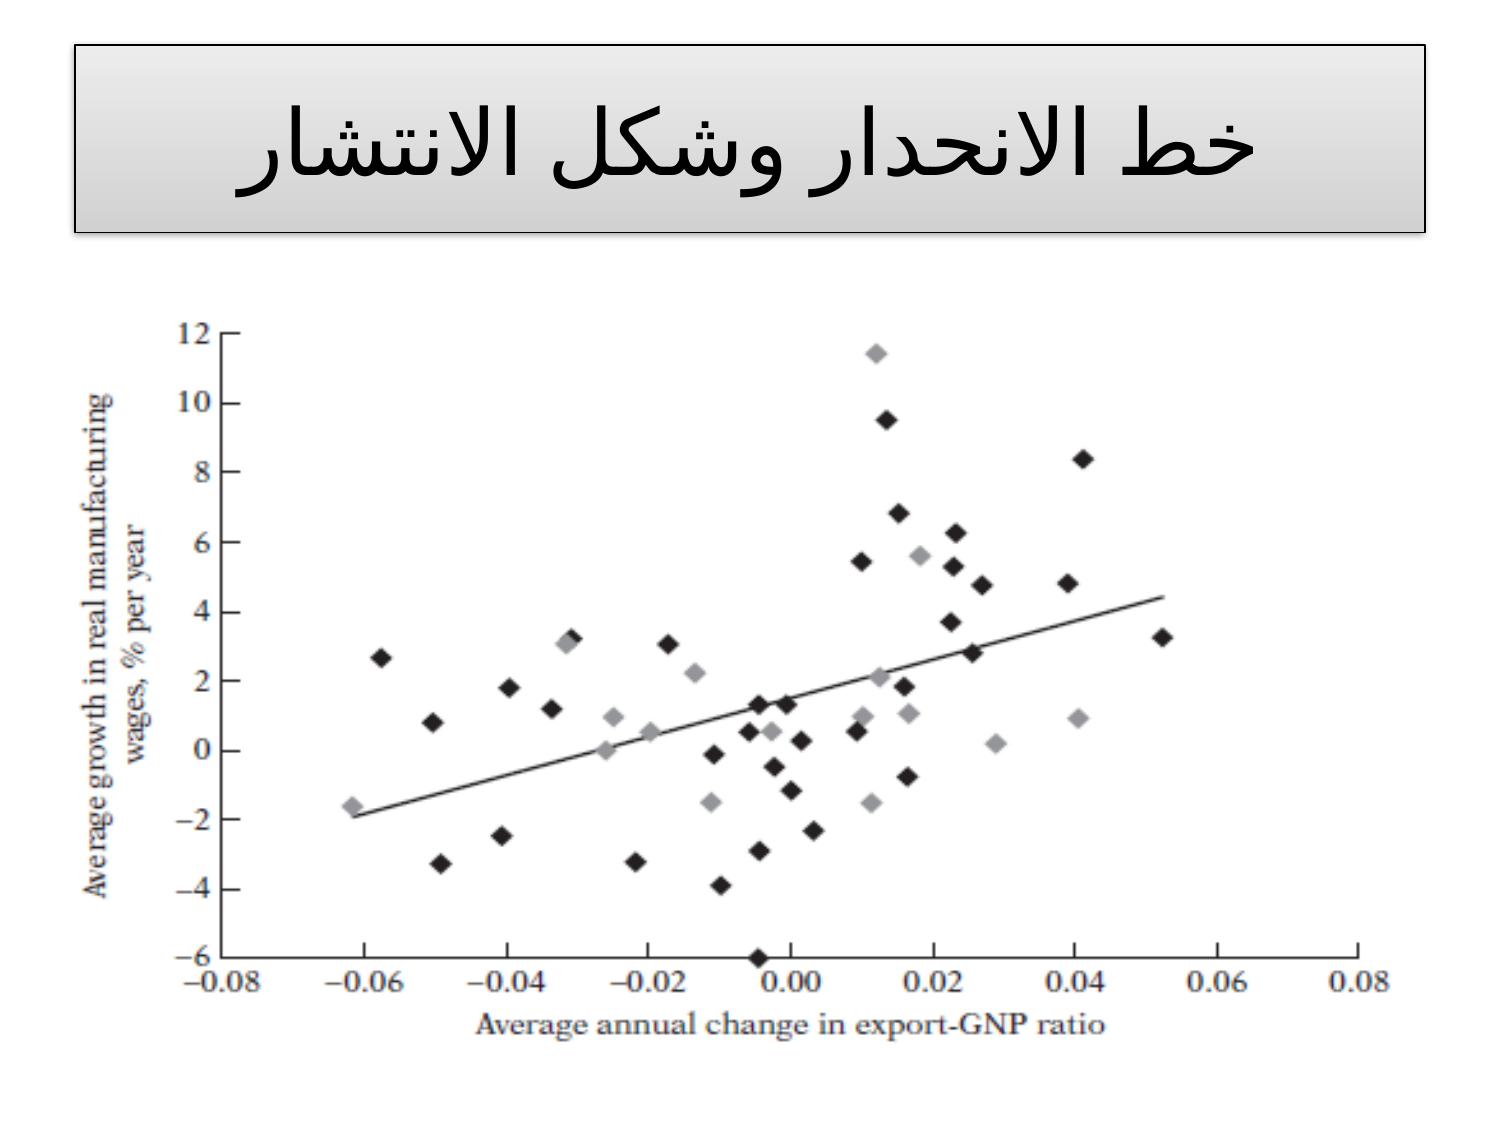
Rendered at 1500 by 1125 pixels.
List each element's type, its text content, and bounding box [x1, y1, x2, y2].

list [74, 274, 1476, 1063]
title خط الانحدار وشكل الانتشار [74, 44, 1426, 233]
